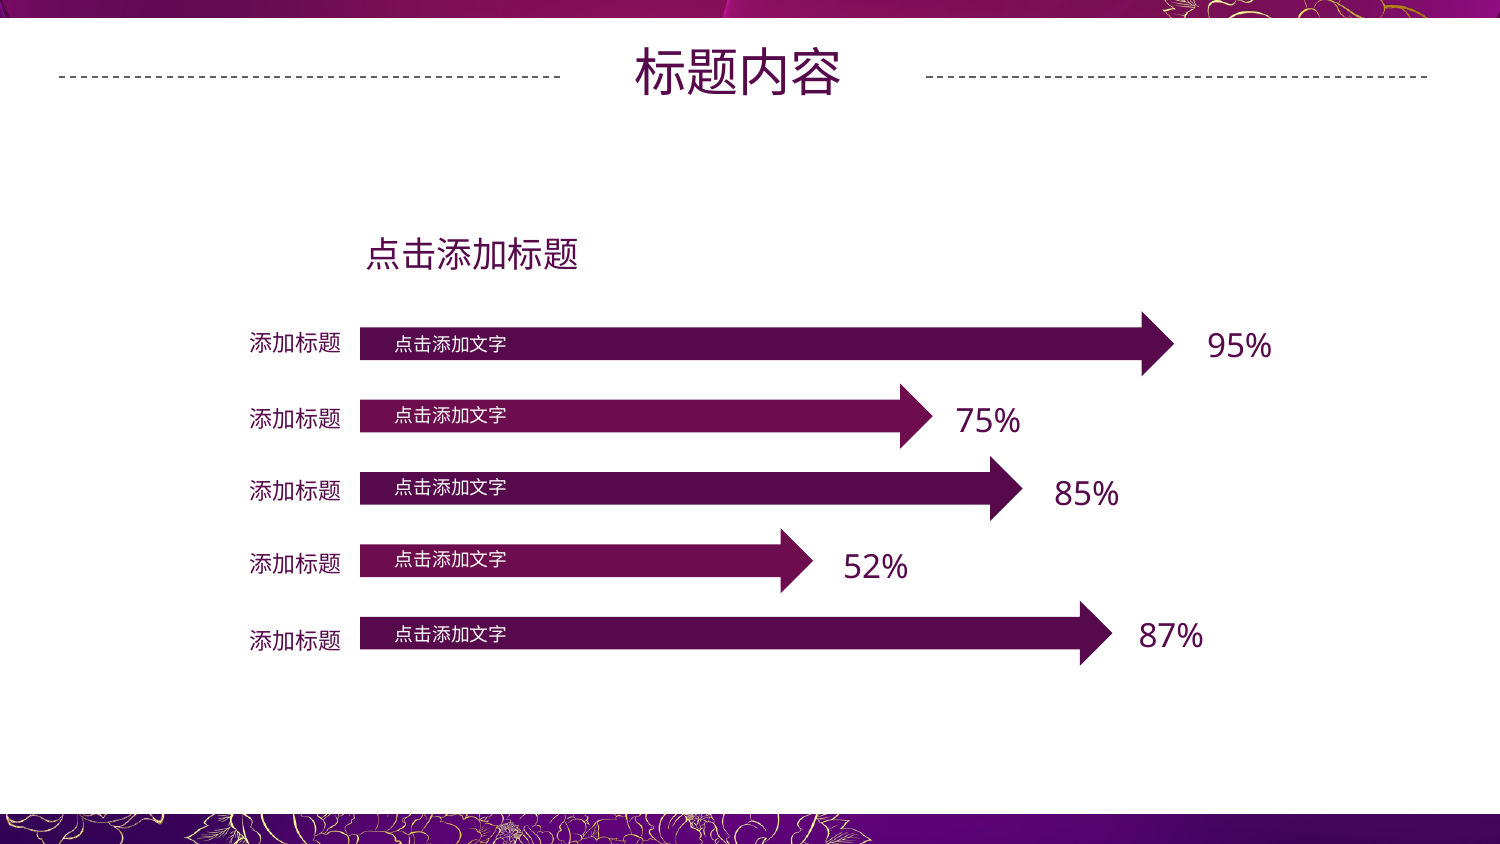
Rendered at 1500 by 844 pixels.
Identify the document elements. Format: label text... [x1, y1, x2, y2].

picture [0, 814, 1500, 844]
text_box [234, 383, 1039, 449]
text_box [234, 600, 1241, 666]
text_box 点击添加标题 [353, 225, 592, 281]
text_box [234, 310, 1291, 377]
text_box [234, 527, 927, 594]
text_box 标题内容 [608, 32, 868, 110]
picture [0, 0, 1500, 18]
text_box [234, 455, 1138, 522]
